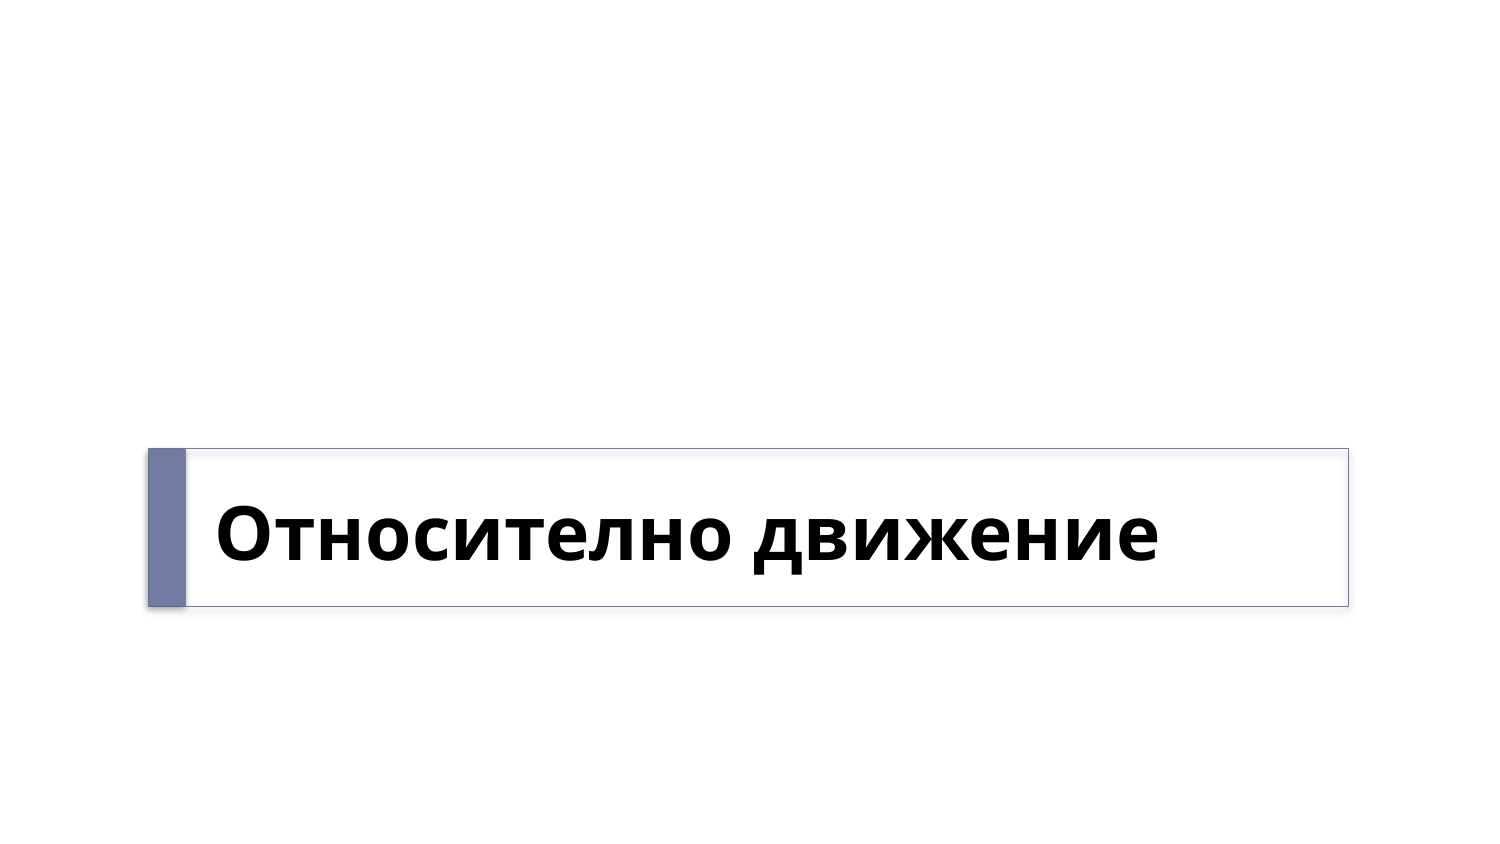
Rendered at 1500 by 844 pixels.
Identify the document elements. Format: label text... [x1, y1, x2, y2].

title Относително движение [200, 478, 1325, 600]
